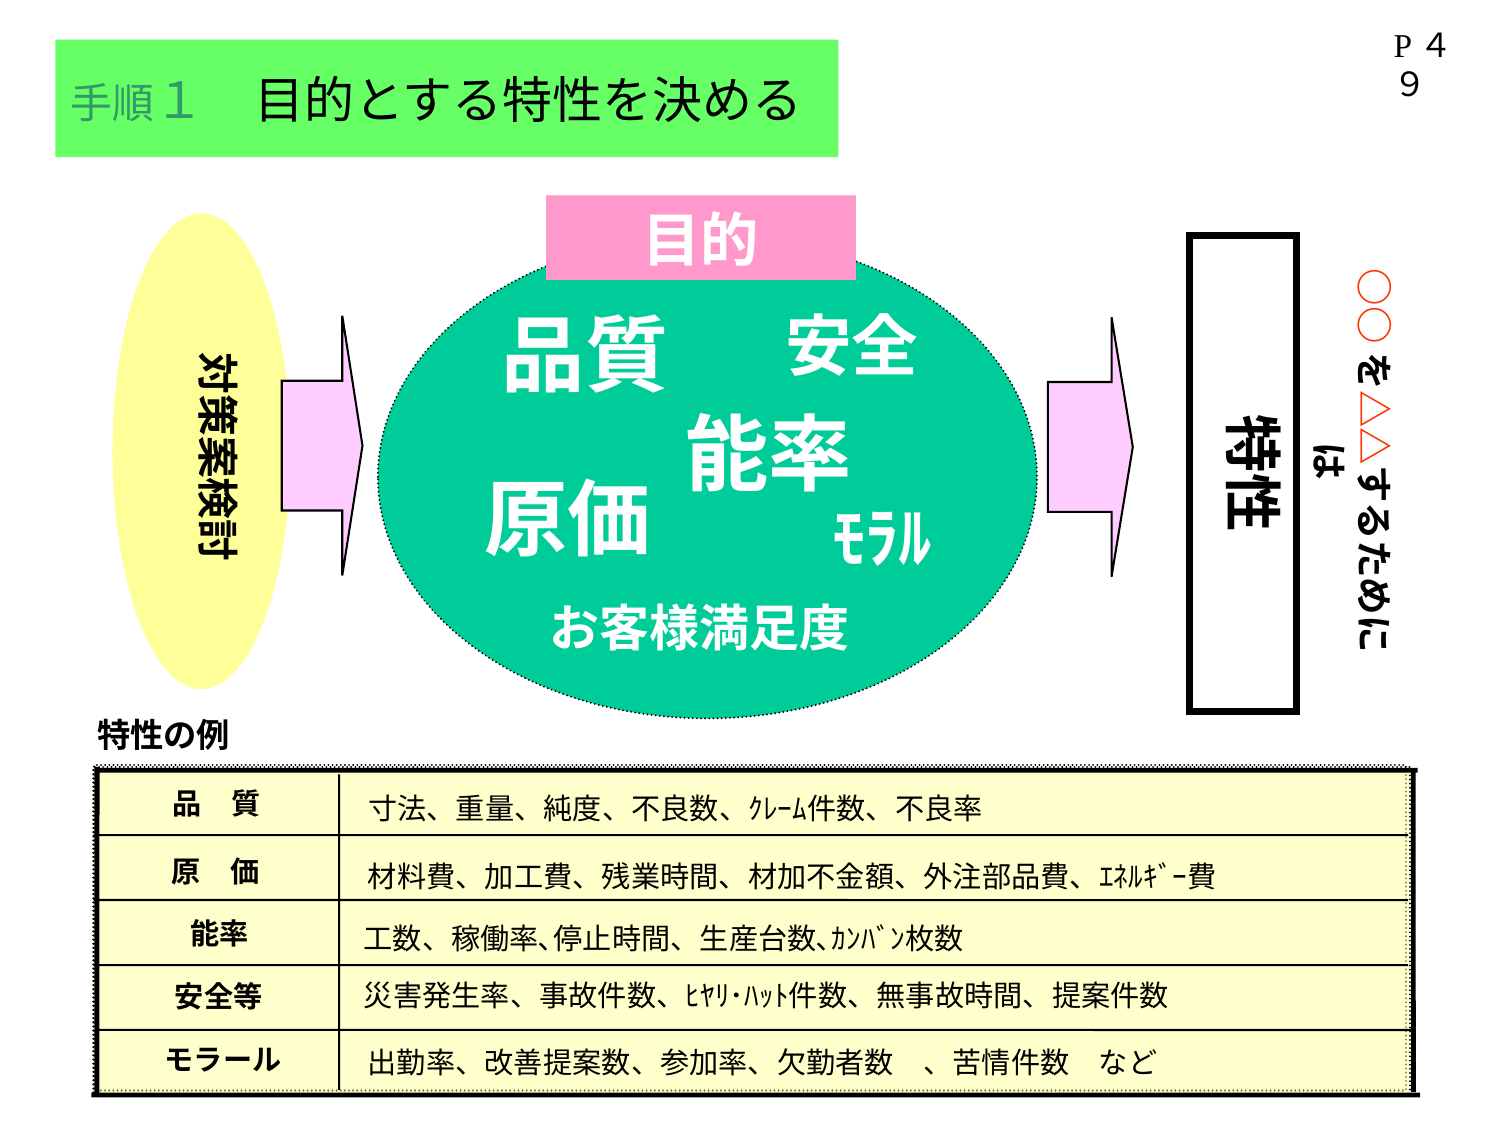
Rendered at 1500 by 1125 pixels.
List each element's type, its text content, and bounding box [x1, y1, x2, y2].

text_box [52, 707, 1419, 1097]
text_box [545, 194, 1298, 712]
text_box P４９ [1378, 16, 1500, 111]
title 手順１ 目的とする特性を決める [55, 39, 839, 158]
text_box ○○を△△するためには [1330, 250, 1406, 672]
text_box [281, 235, 543, 719]
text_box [112, 213, 291, 690]
